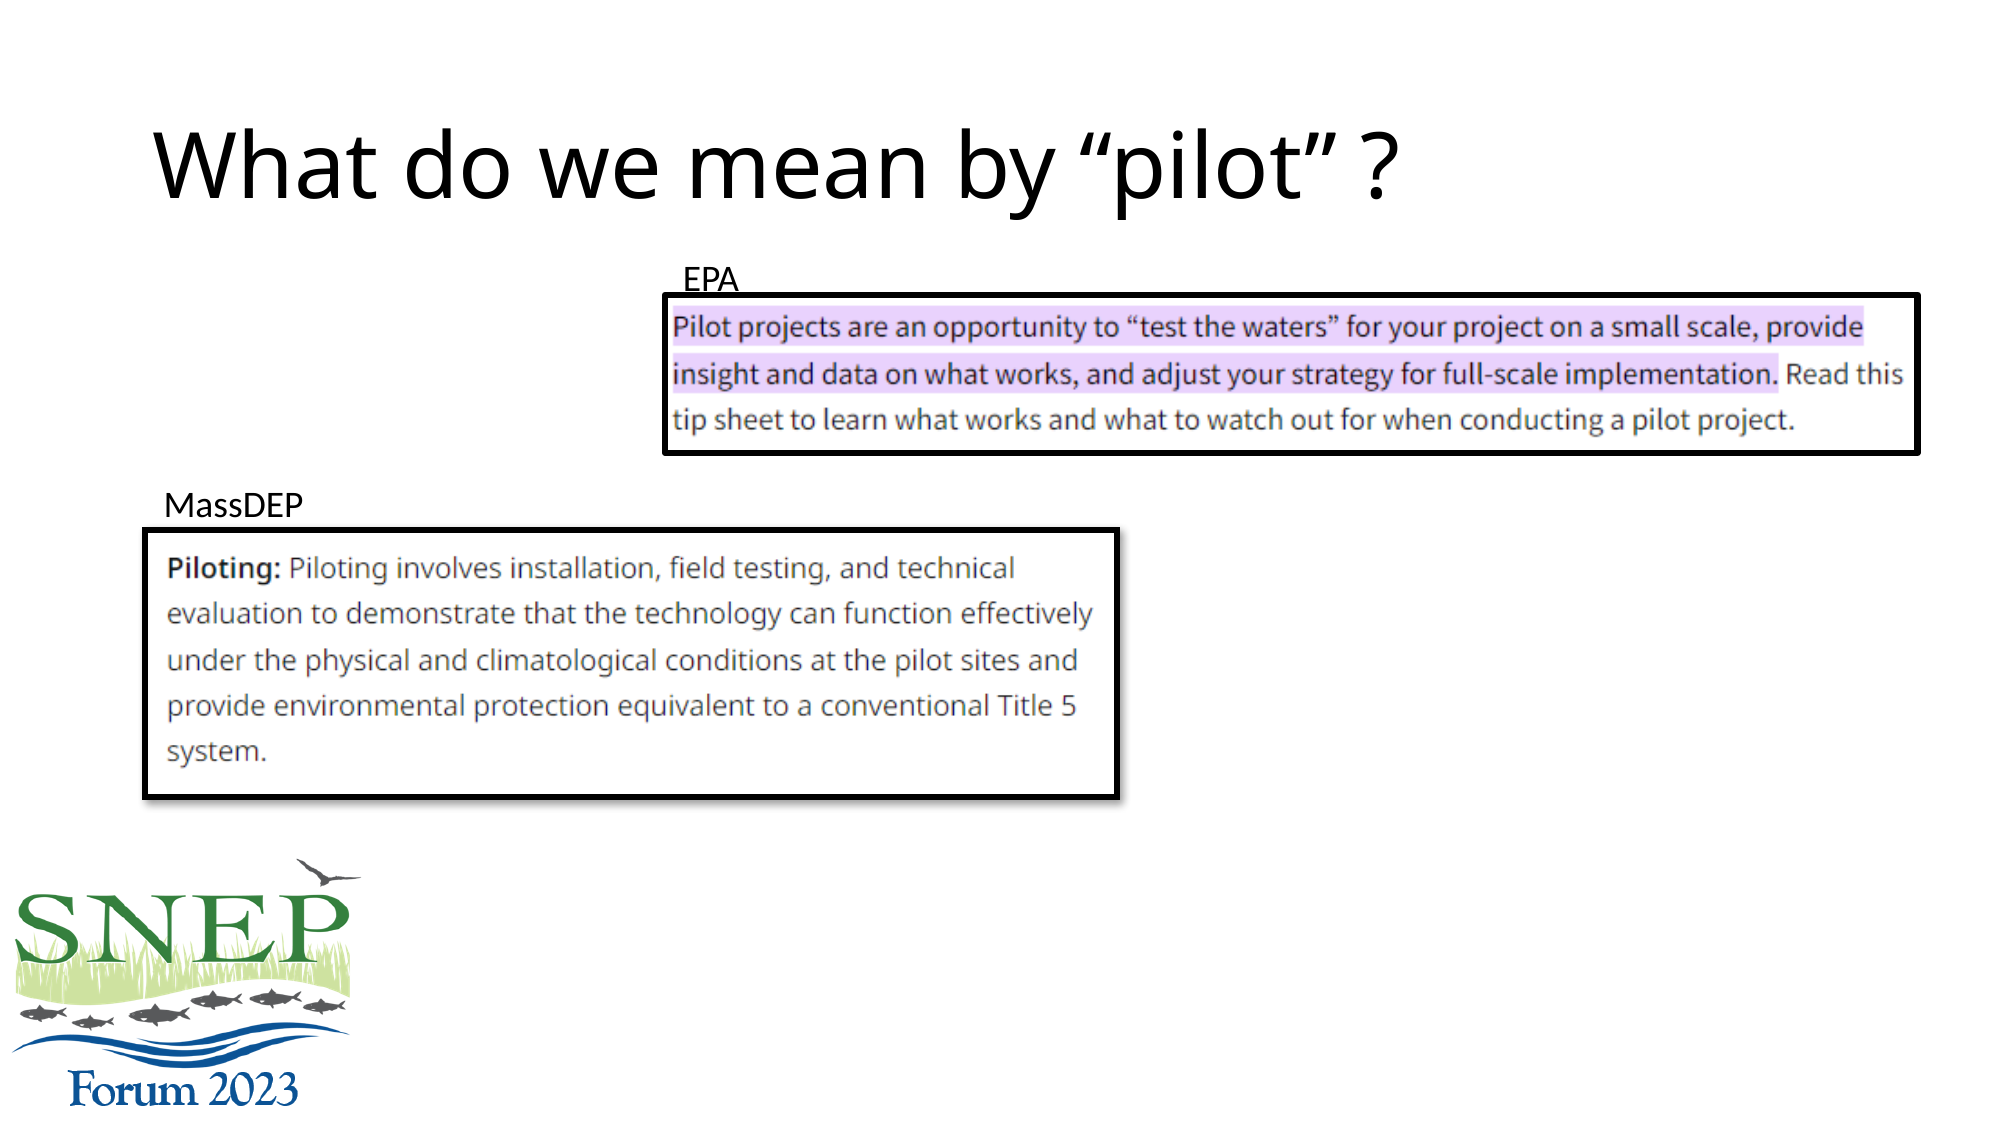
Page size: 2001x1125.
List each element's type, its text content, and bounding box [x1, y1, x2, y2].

picture [668, 297, 1915, 450]
picture [0, 849, 374, 1113]
text_box EPA [668, 246, 1669, 297]
picture [147, 533, 1114, 795]
title What do we mean by “pilot” ? [137, 59, 1863, 278]
text_box MassDEP [148, 472, 319, 533]
